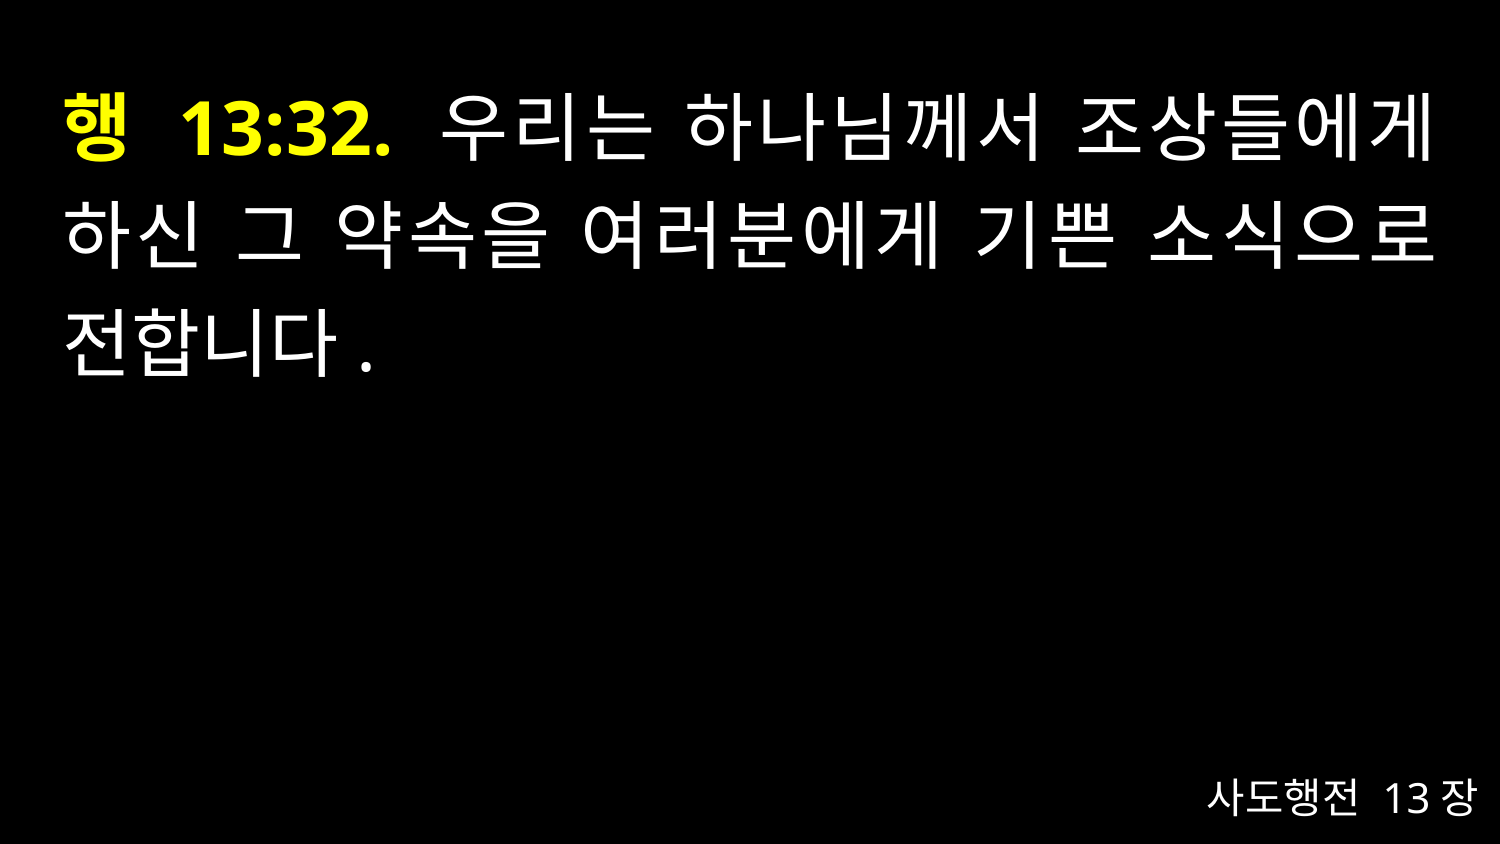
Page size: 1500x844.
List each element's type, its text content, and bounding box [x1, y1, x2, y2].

title 행 13:32. 우리는 하나님께서 조상들에게 하신 그 약속을 여러분에게 기쁜 소식으로 전합니다. [0, 0, 1500, 844]
subtitle 사도행전 13장 [916, 770, 1500, 844]
